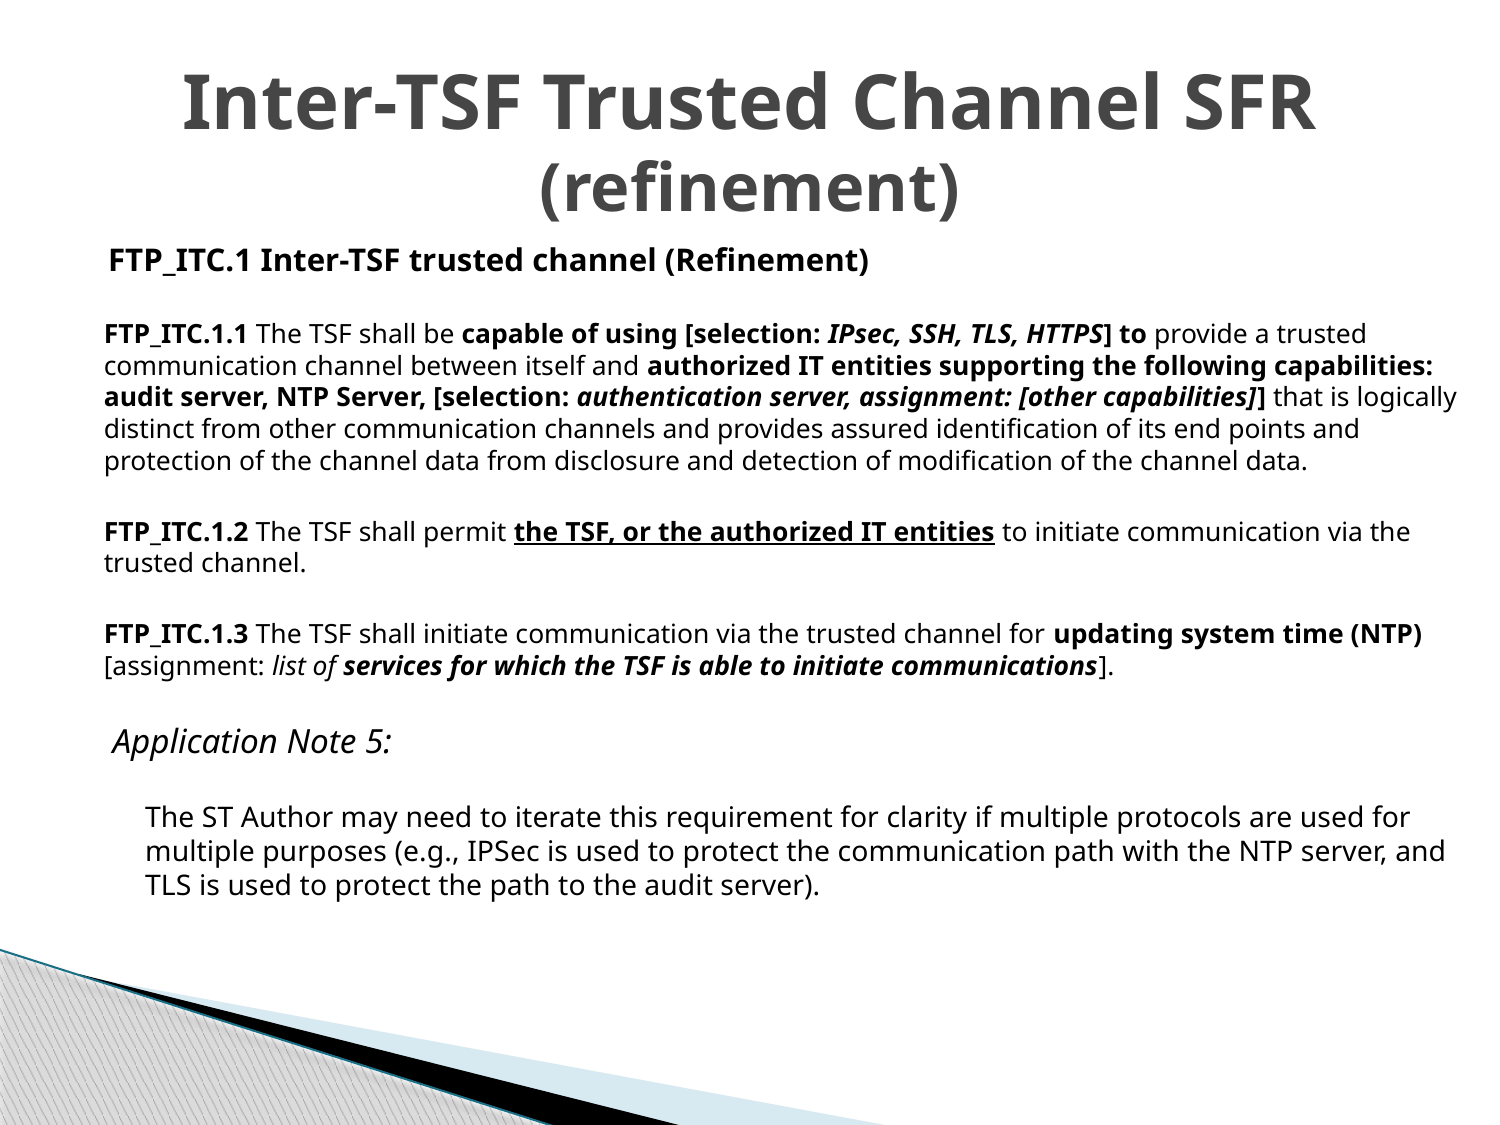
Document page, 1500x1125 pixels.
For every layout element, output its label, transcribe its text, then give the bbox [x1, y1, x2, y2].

list FTP_ITC.1 Inter-TSF trusted channel (Refinement) FTP_ITC.1.1 The TSF shall be capable of using [selection: IPsec, SSH, TLS, HTTPS] to provide a trusted communication channel between itself and authorized IT entities supporting the following capabilities: audit server, NTP Server, [selection: authentication server, assignment: [other capabilities]] that is logically distinct from other communication channels and provides assured identification of its end points and protection of the channel data from disclosure and detection of modification of the channel data. FTP_ITC.1.2 The TSF shall permit the TSF, or the authorized IT entities to initiate communication via the trusted channel. FTP_ITC.1.3 The TSF shall initiate communication via the trusted channel for updating system time (NTP) [assignment: list of services for which the TSF is able to initiate communications]. Application Note 5: The ST Author may need to iterate this requirement for clarity if multiple protocols are used for multiple purposes (e.g., IPSec is used to protect the communication path with the NTP server, and TLS is used to protect the path to the audit server). [71, 232, 1474, 955]
title Inter-TSF Trusted Channel SFR (refinement) [75, 45, 1425, 233]
